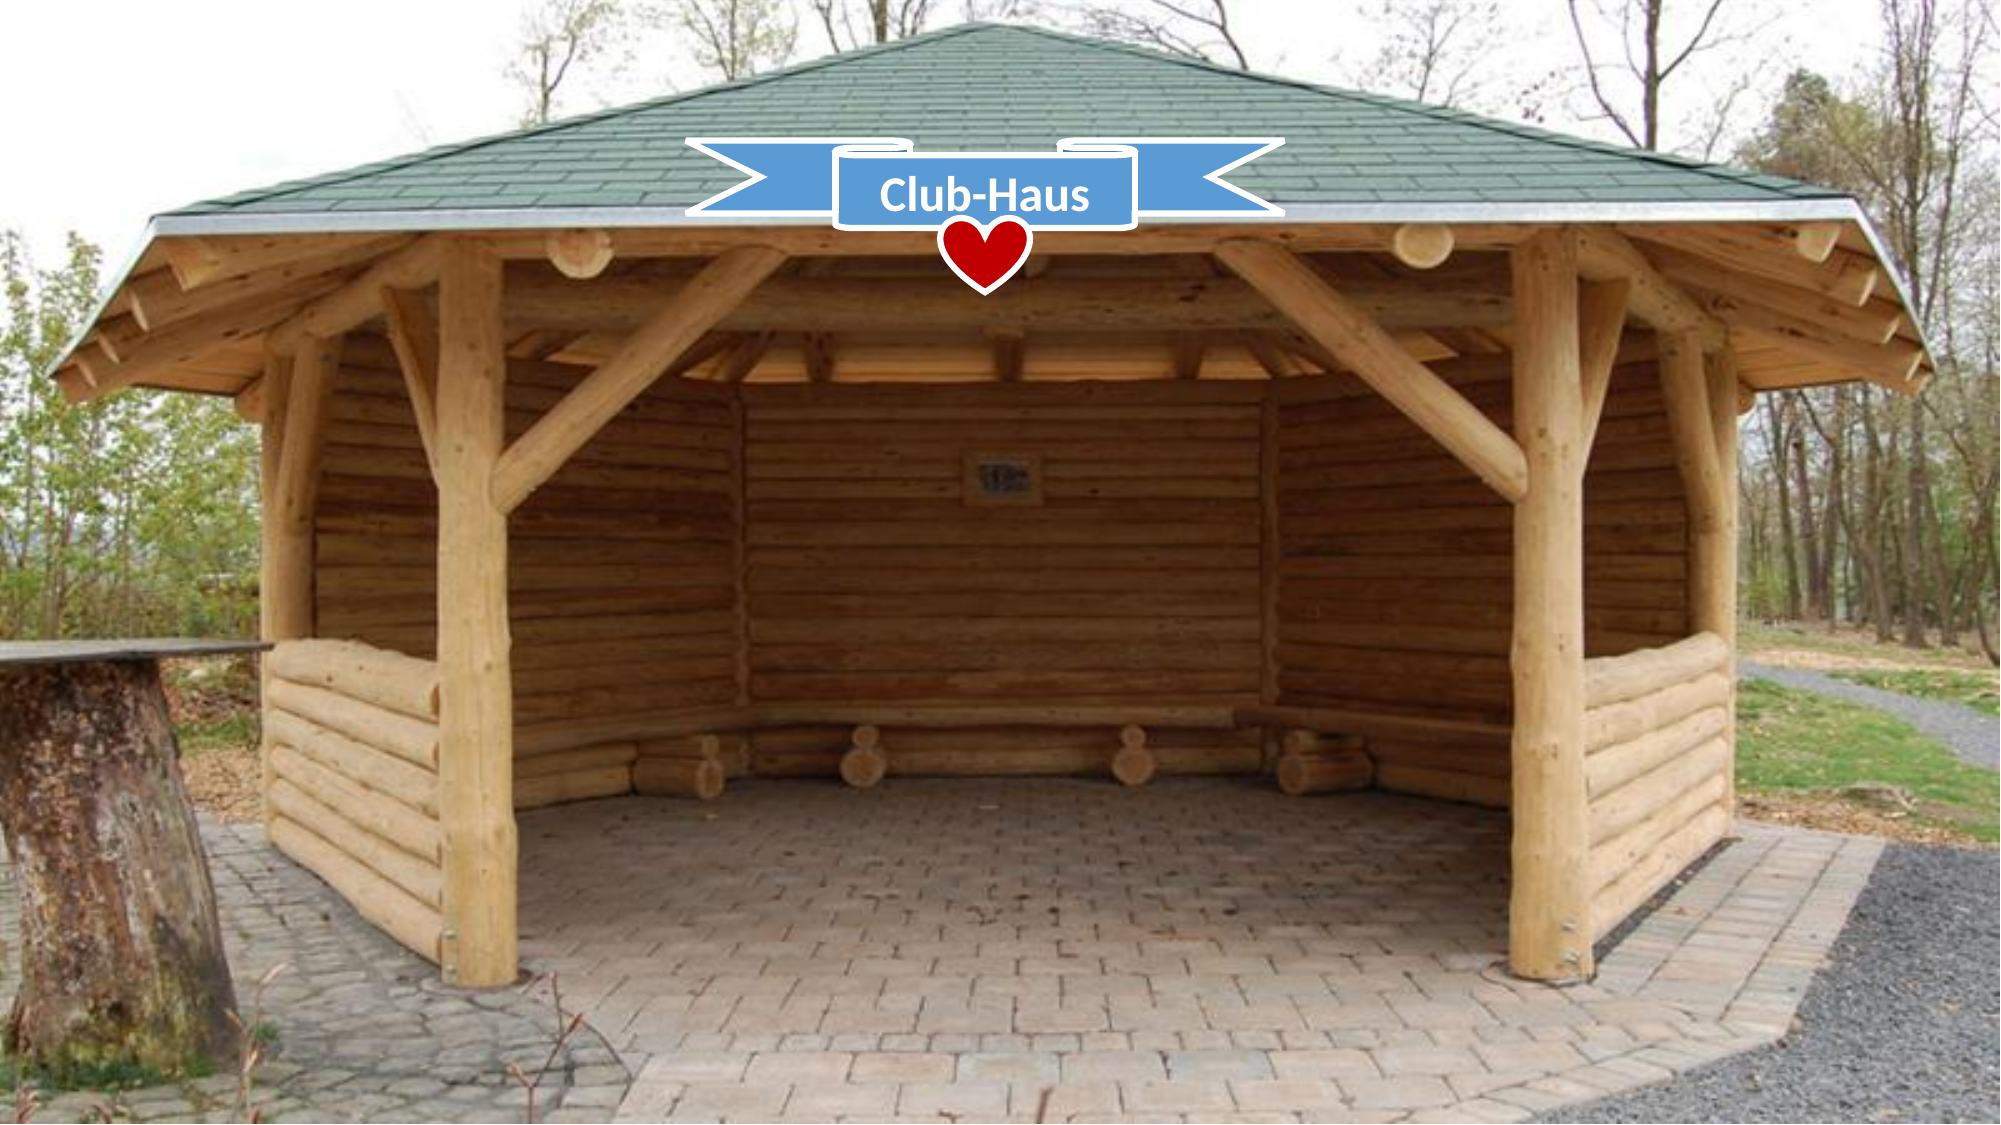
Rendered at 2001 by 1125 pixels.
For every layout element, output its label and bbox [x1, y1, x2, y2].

picture [0, 0, 2000, 1124]
text_box [685, 140, 1285, 293]
